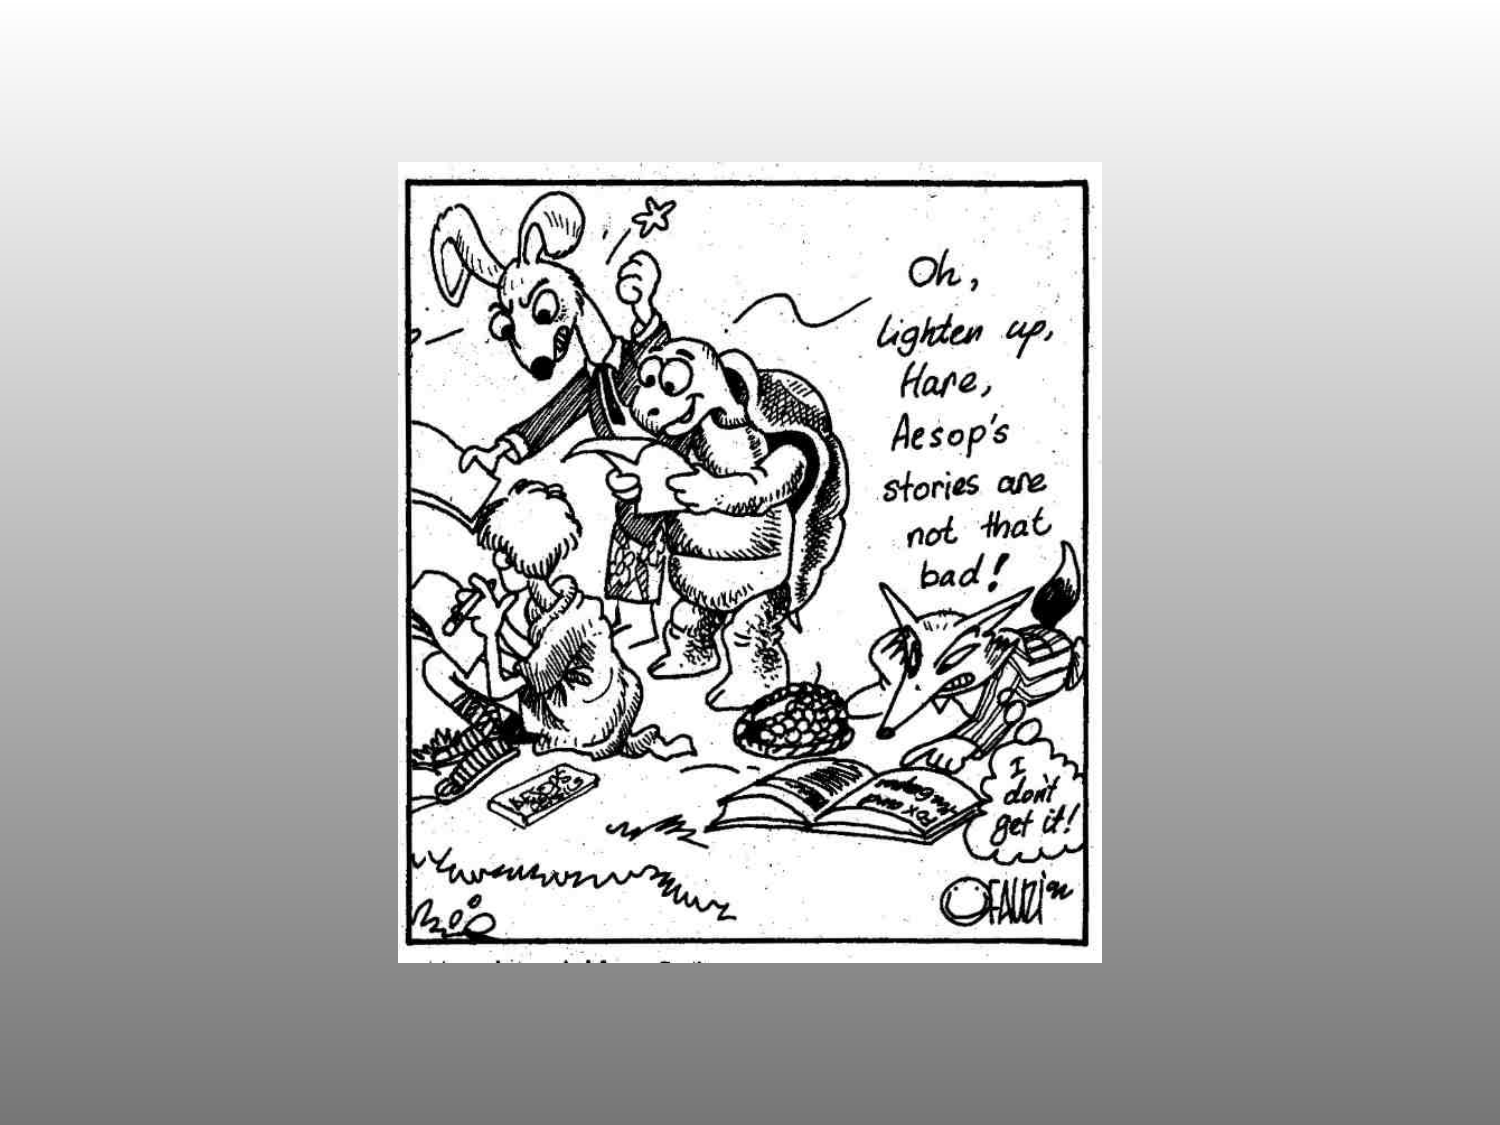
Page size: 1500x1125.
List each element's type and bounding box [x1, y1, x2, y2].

picture [398, 162, 1102, 963]
